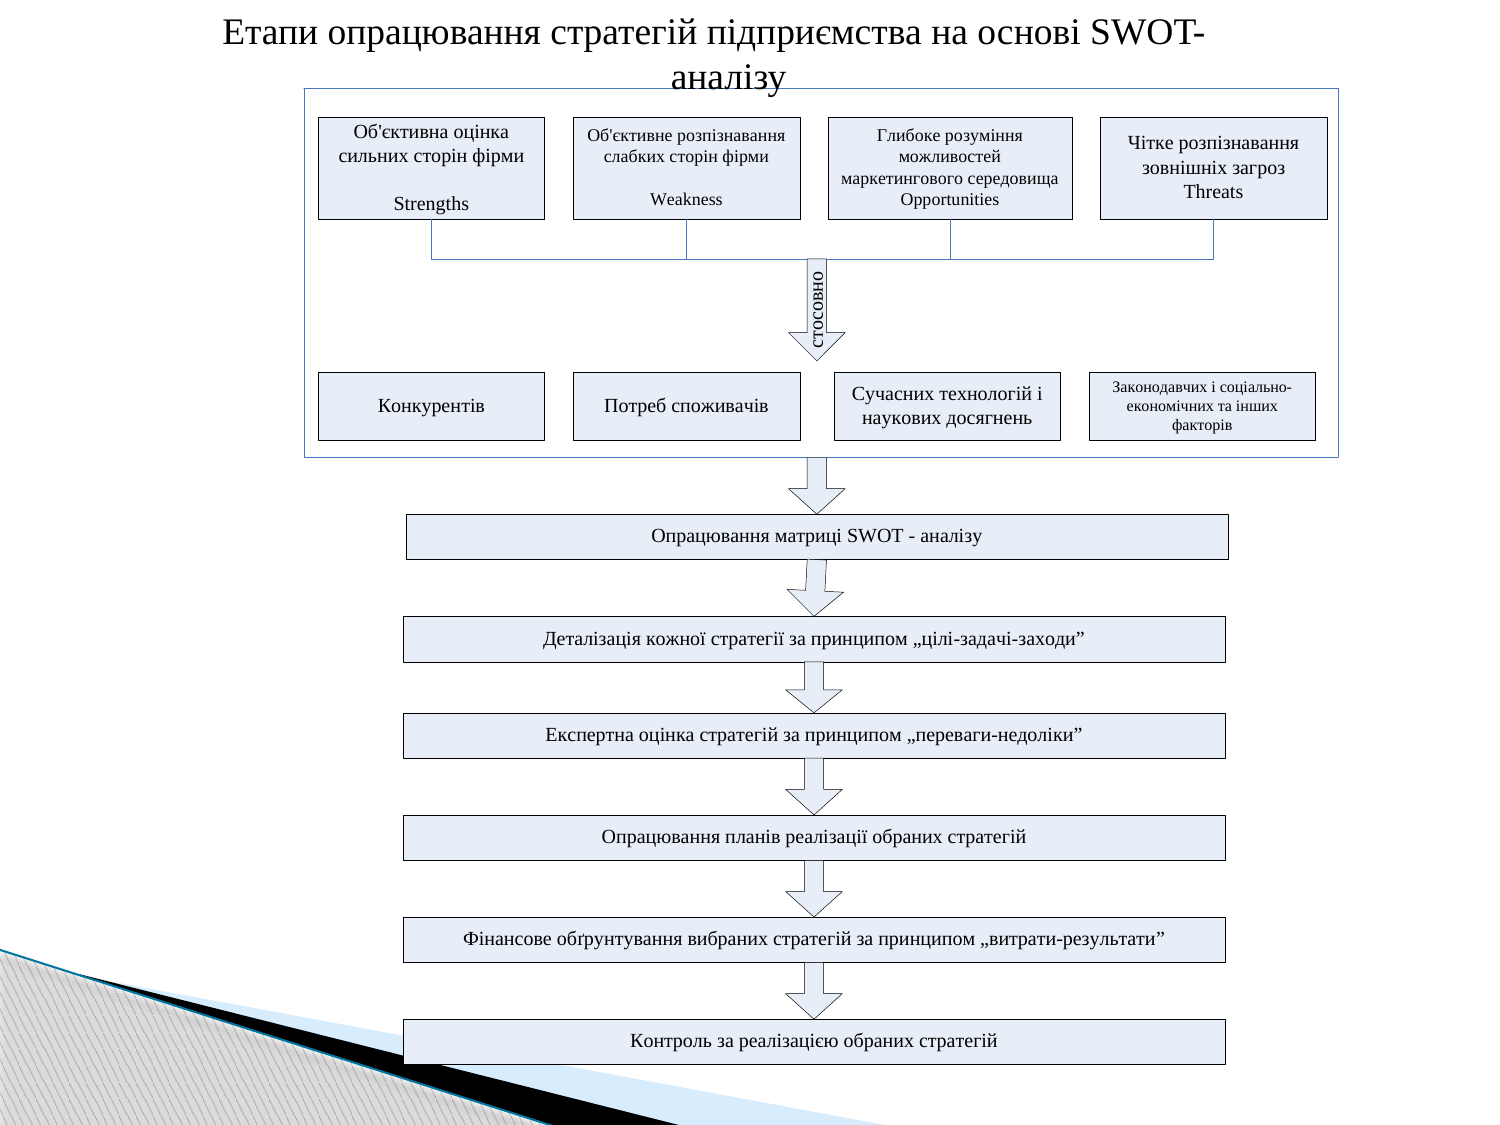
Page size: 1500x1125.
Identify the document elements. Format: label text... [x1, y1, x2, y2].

text_box Етапи опрацювання стратегій підприємства на основі SWOT- аналізу [123, 0, 1306, 105]
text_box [300, 66, 1342, 1068]
